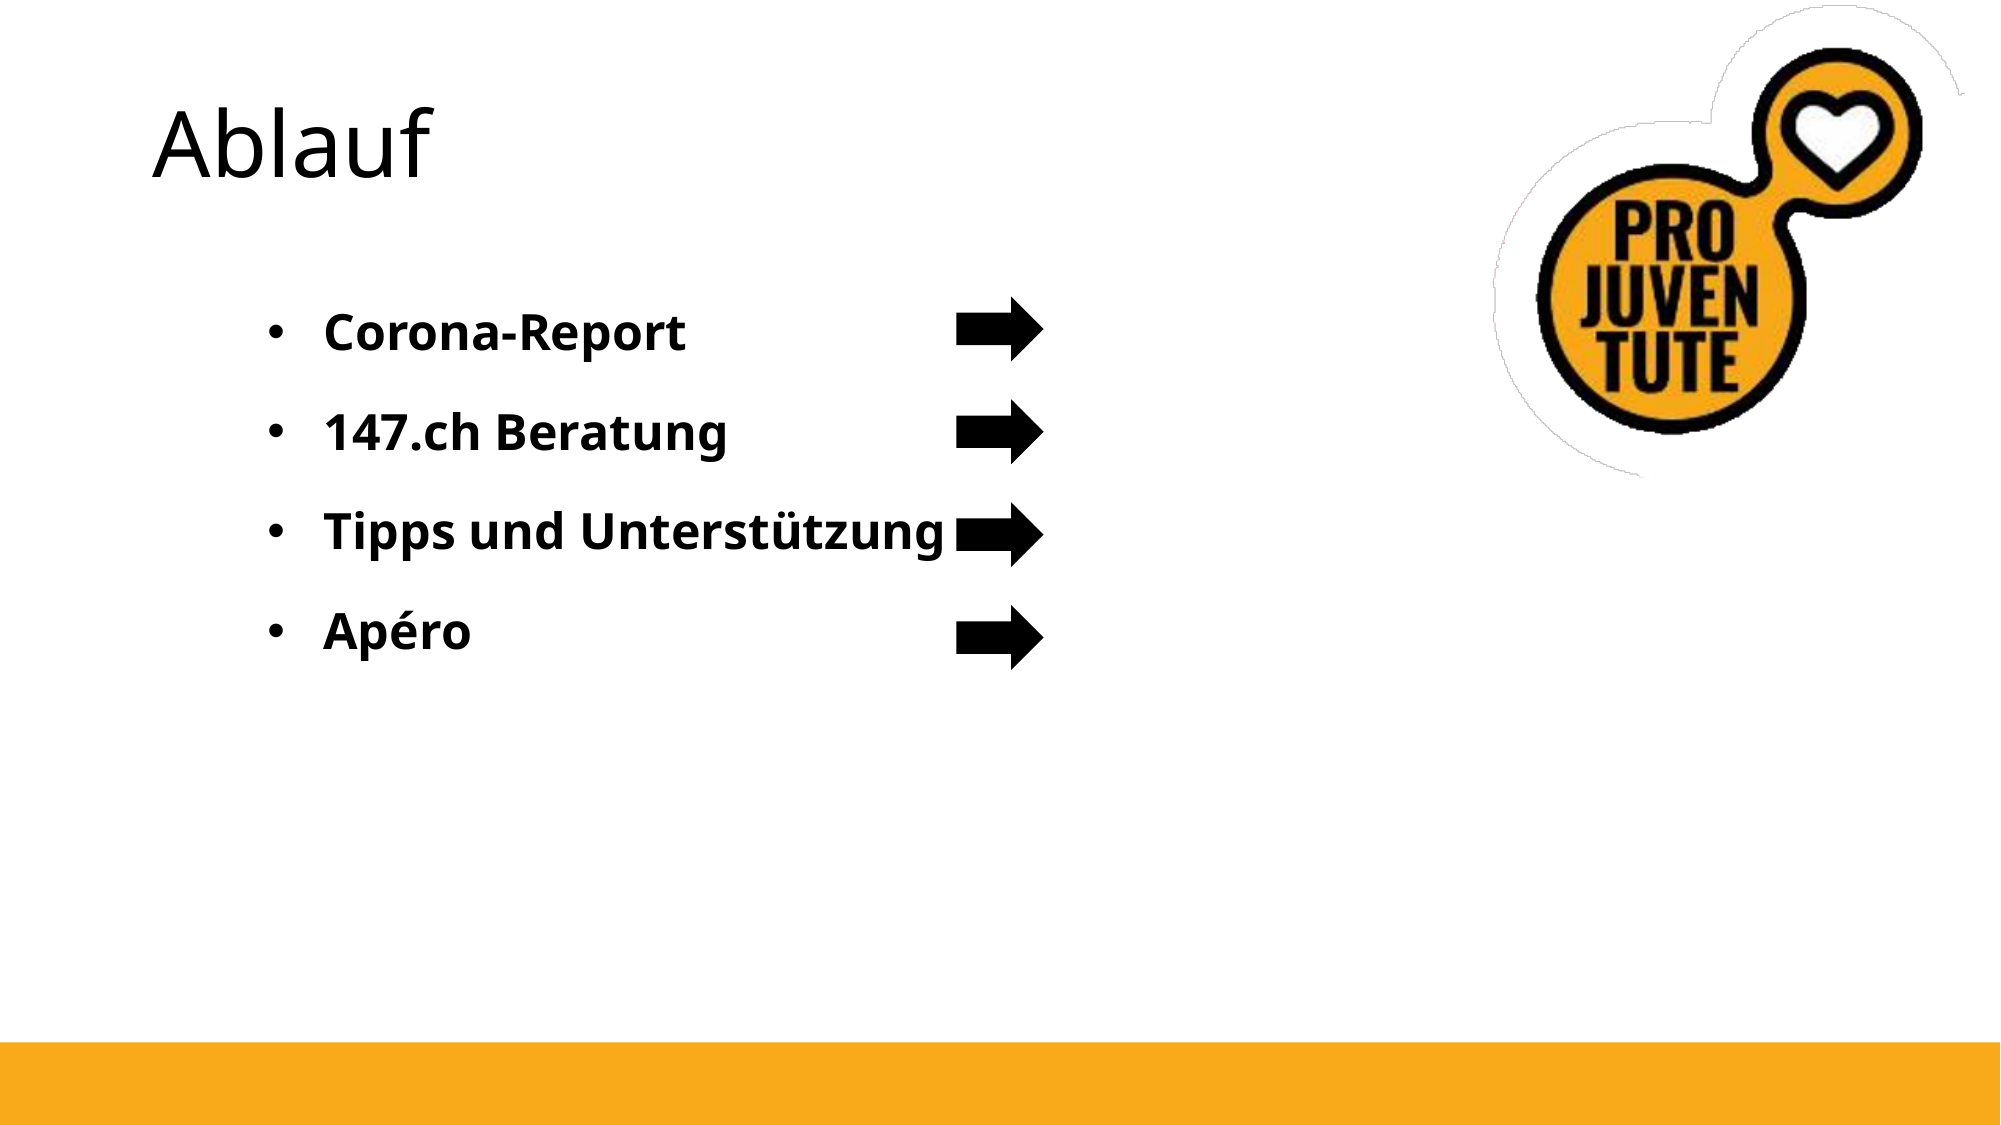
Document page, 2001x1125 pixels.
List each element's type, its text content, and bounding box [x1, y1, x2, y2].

picture [1356, 0, 1965, 479]
text_box [955, 396, 1046, 467]
text_box [955, 499, 1046, 570]
list Corona-Report 147.ch Beratung Tipps und Unterstützung Apéro [252, 299, 1863, 1014]
title Ablauf [137, 59, 1863, 236]
text_box [955, 602, 1046, 673]
text_box [955, 293, 1046, 364]
